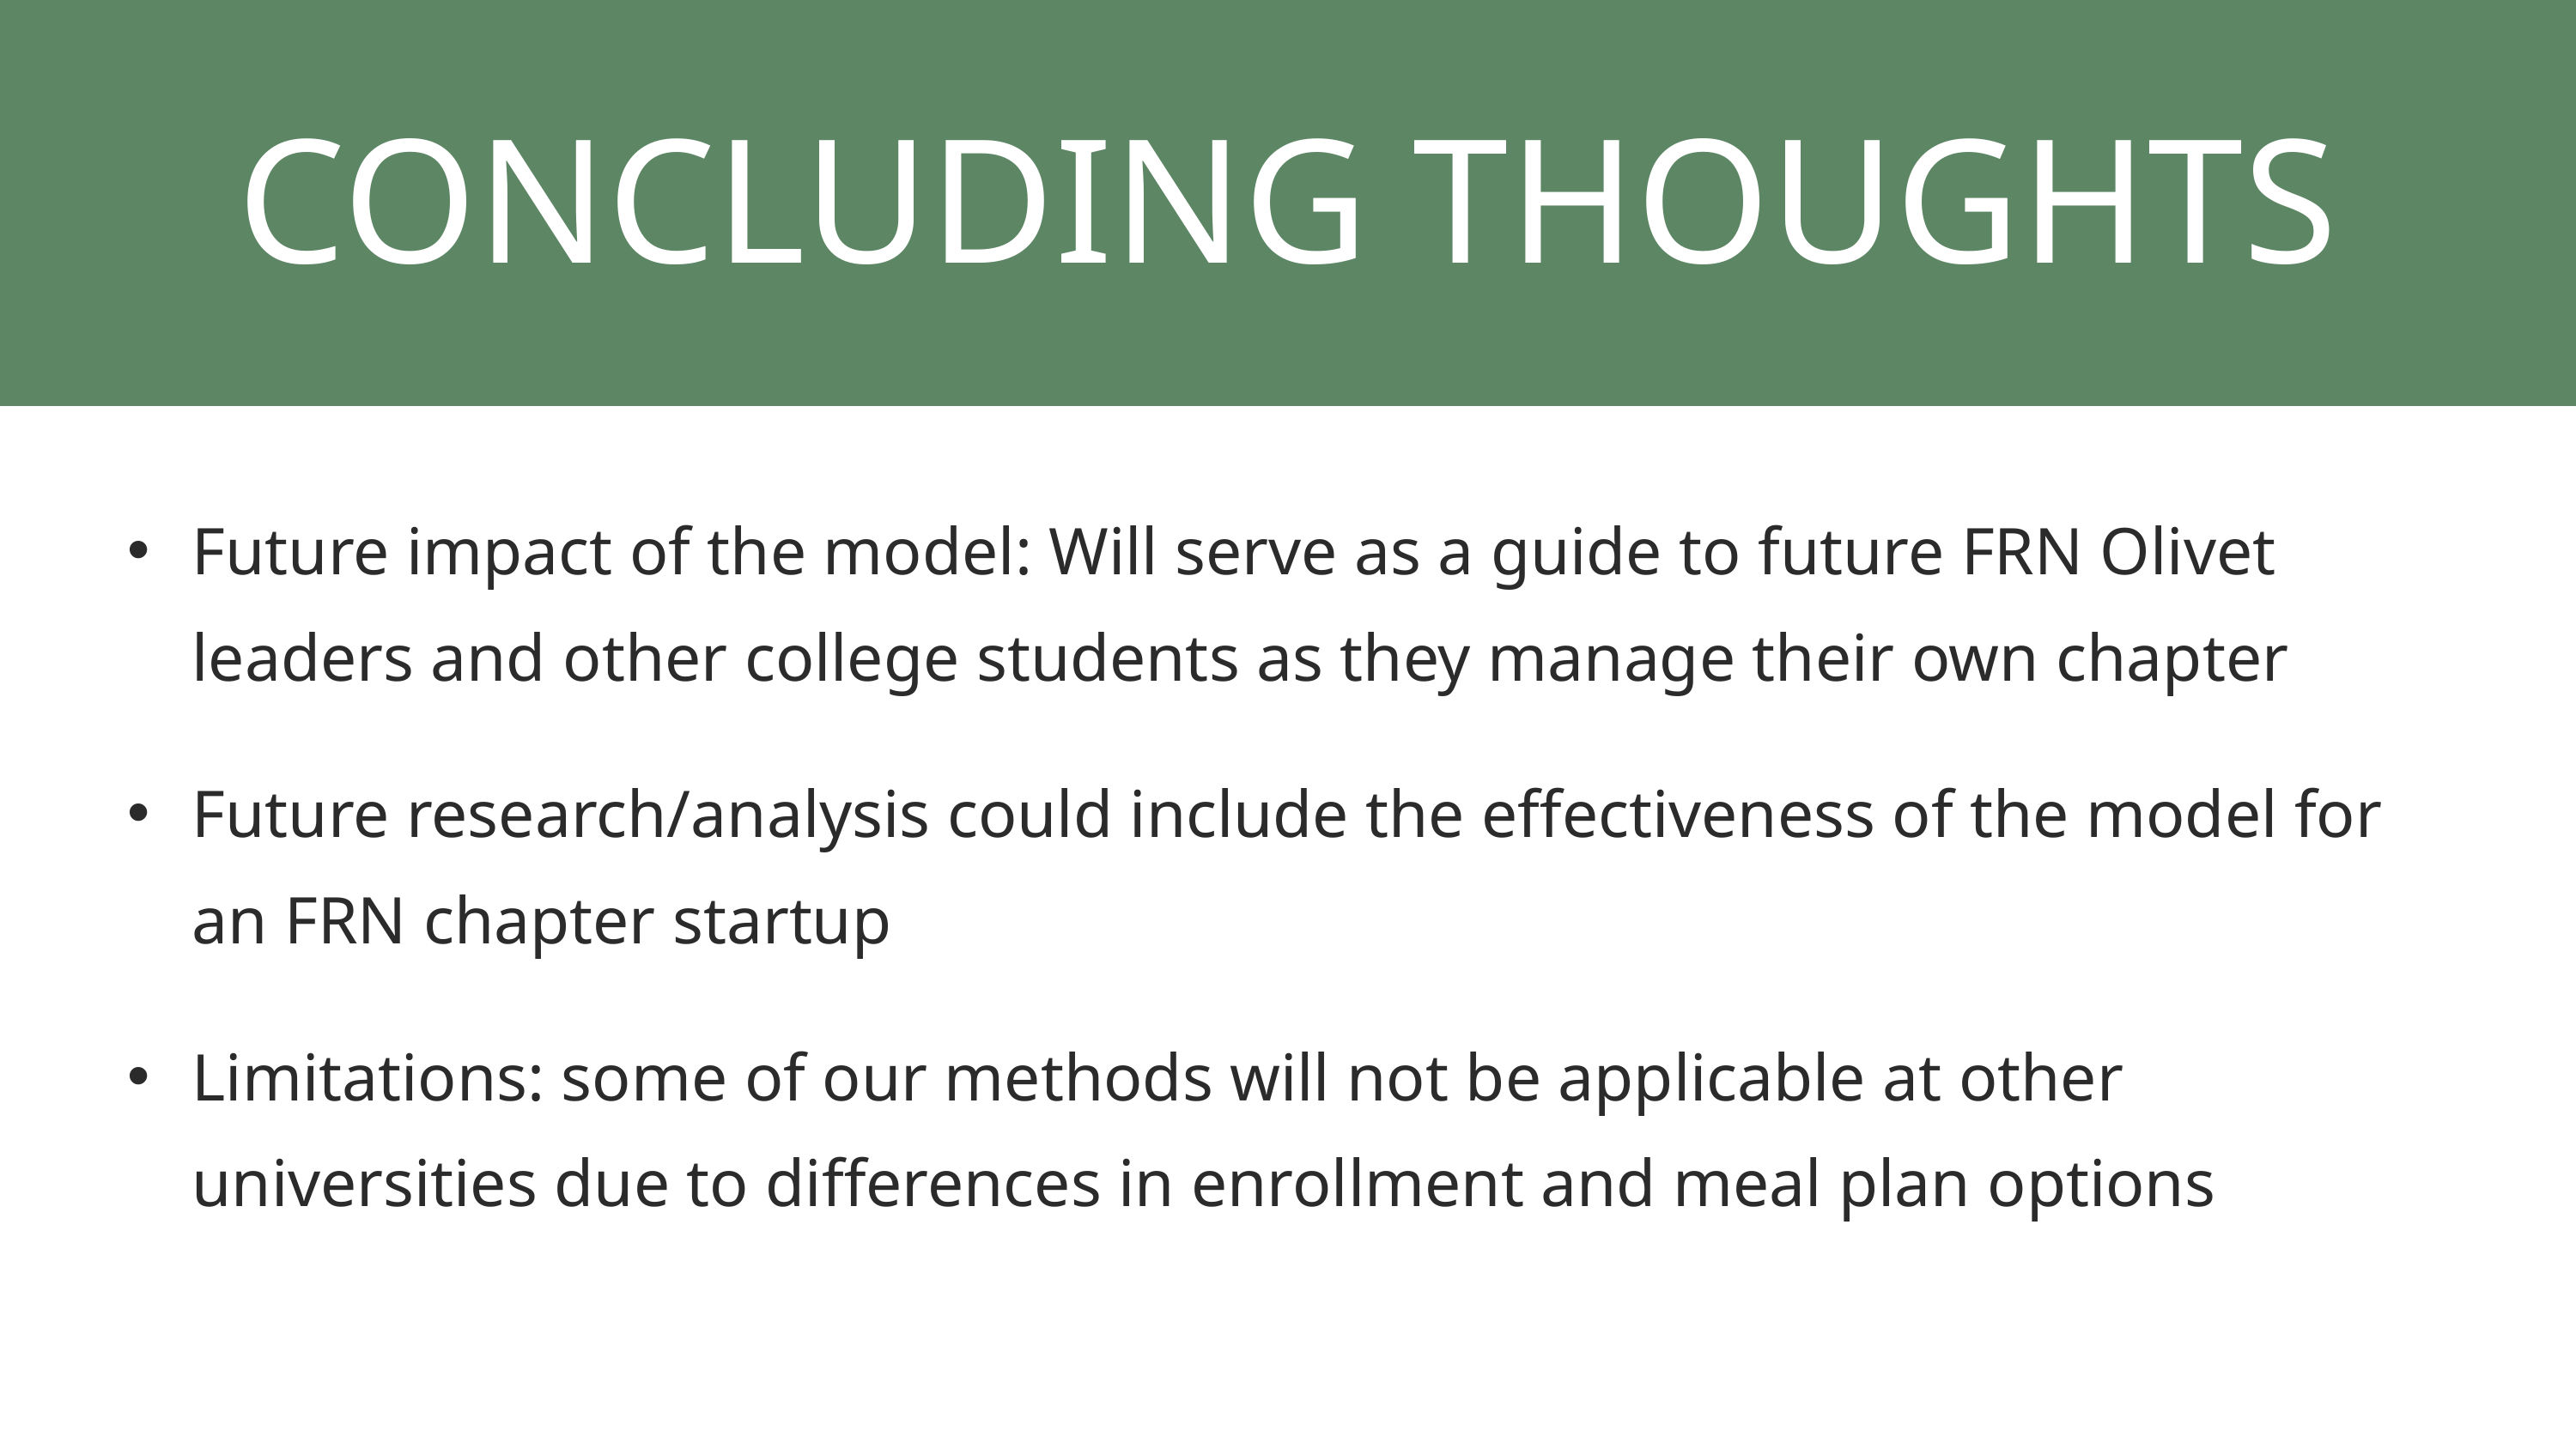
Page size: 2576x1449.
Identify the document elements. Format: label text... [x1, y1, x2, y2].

text_box CONCLUDING THOUGHTS [105, 125, 2471, 298]
text_box [0, 0, 2576, 406]
text_box Future impact of the model: Will serve as a guide to future FRN Olivet leaders and other college students as they manage their own chapter Future research/analysis could include the effectiveness of the model for an FRN chapter startup Limitations: some of our methods will not be applicable at other universities due to differences in enrollment and meal plan options [63, 482, 2471, 1220]
